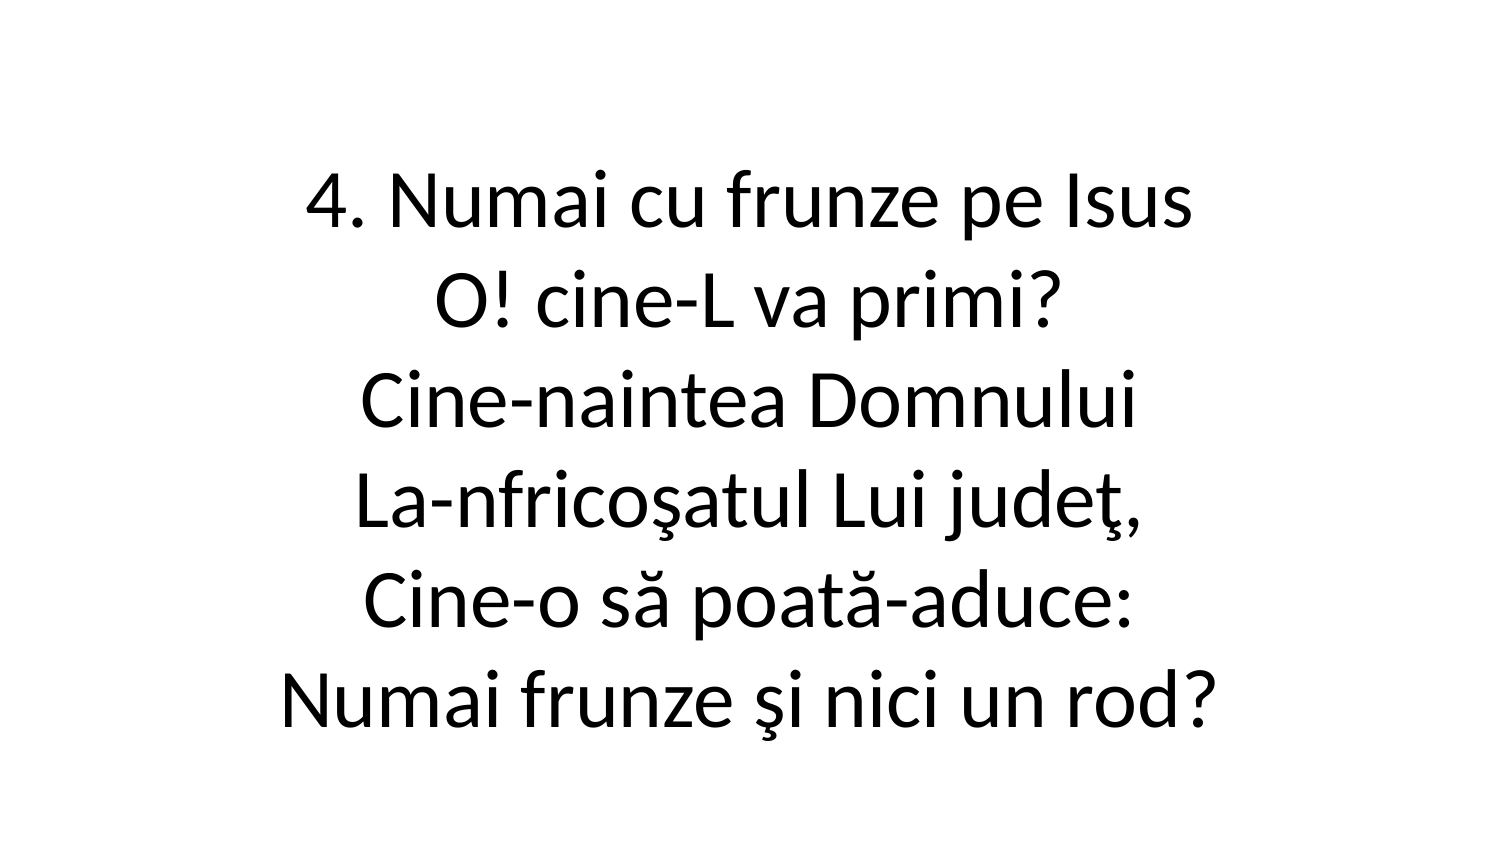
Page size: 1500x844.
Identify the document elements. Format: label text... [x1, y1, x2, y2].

text_box 4. Numai cu frunze pe Isus O! cine-L va primi? Cine-naintea Domnului La-nfricoşatul Lui judeţ, Cine-o să poată-aduce: Numai frunze şi nici un rod? [264, 92, 1236, 752]
